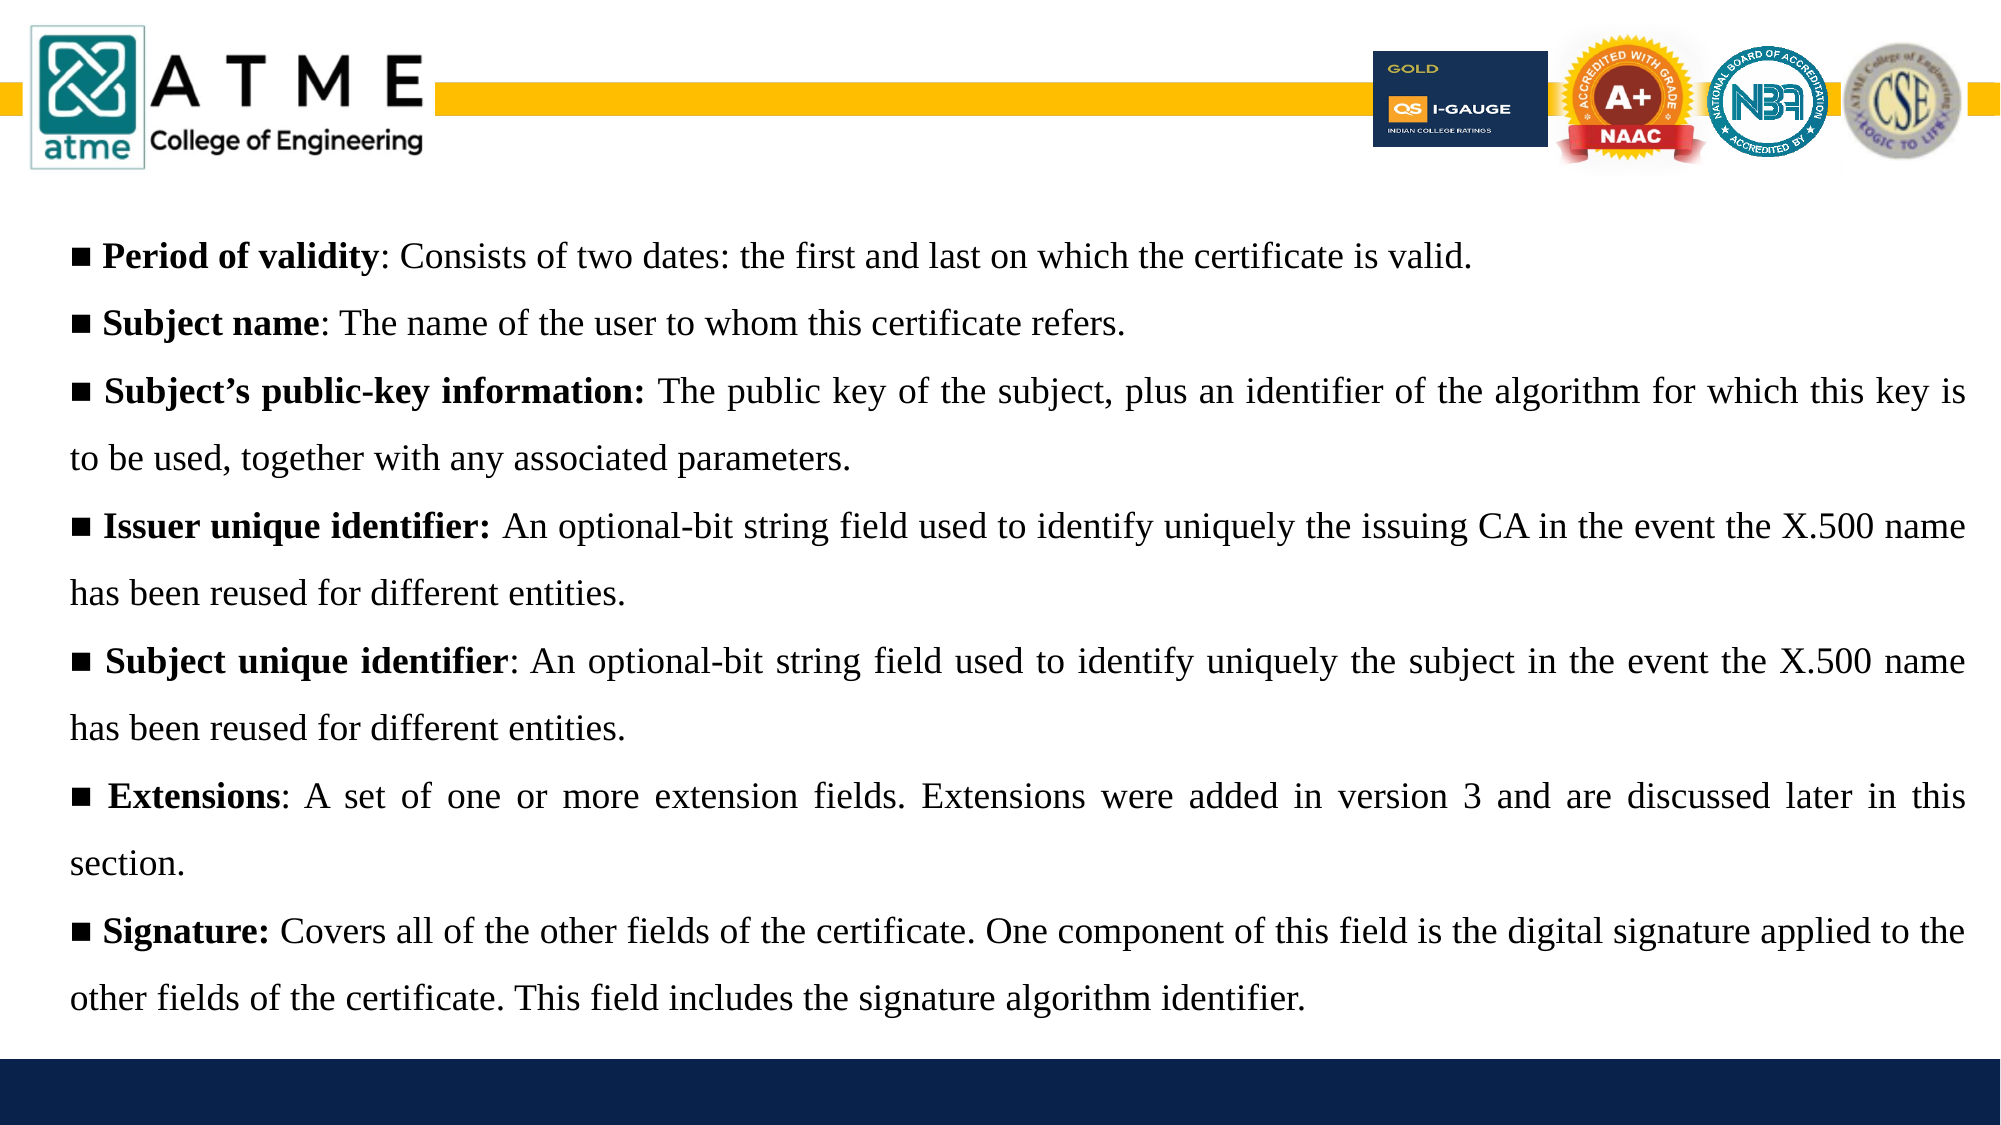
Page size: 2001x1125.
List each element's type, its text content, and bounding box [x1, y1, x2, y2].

picture [22, 15, 435, 178]
text_box ■ Period of validity: Consists of two dates: the first and last on which the certificate is valid. ■ Subject name: The name of the user to whom this certificate refers. ■ Subject’s public-key information: The public key of the subject, plus an identifier of the algorithm for which this key is to be used, together with any associated parameters. ■ Issuer unique identifier: An optional-bit string field used to identify uniquely the issuing CA in the event the X.500 name has been reused for different entities. ■ Subject unique identifier: An optional-bit string field used to identify uniquely the subject in the event the X.500 name has been reused for different entities. ■ Extensions: A set of one or more extension fields. Extensions were added in version 3 and are discussed later in this section. ■ Signature: Covers all of the other fields of the certificate. One component of this field is the digital signature applied to the other fields of the certificate. This field includes the signature algorithm identifier. [55, 200, 1983, 1026]
picture [0, 1059, 2001, 1125]
picture [1373, 20, 1828, 180]
picture [1840, 26, 1968, 176]
